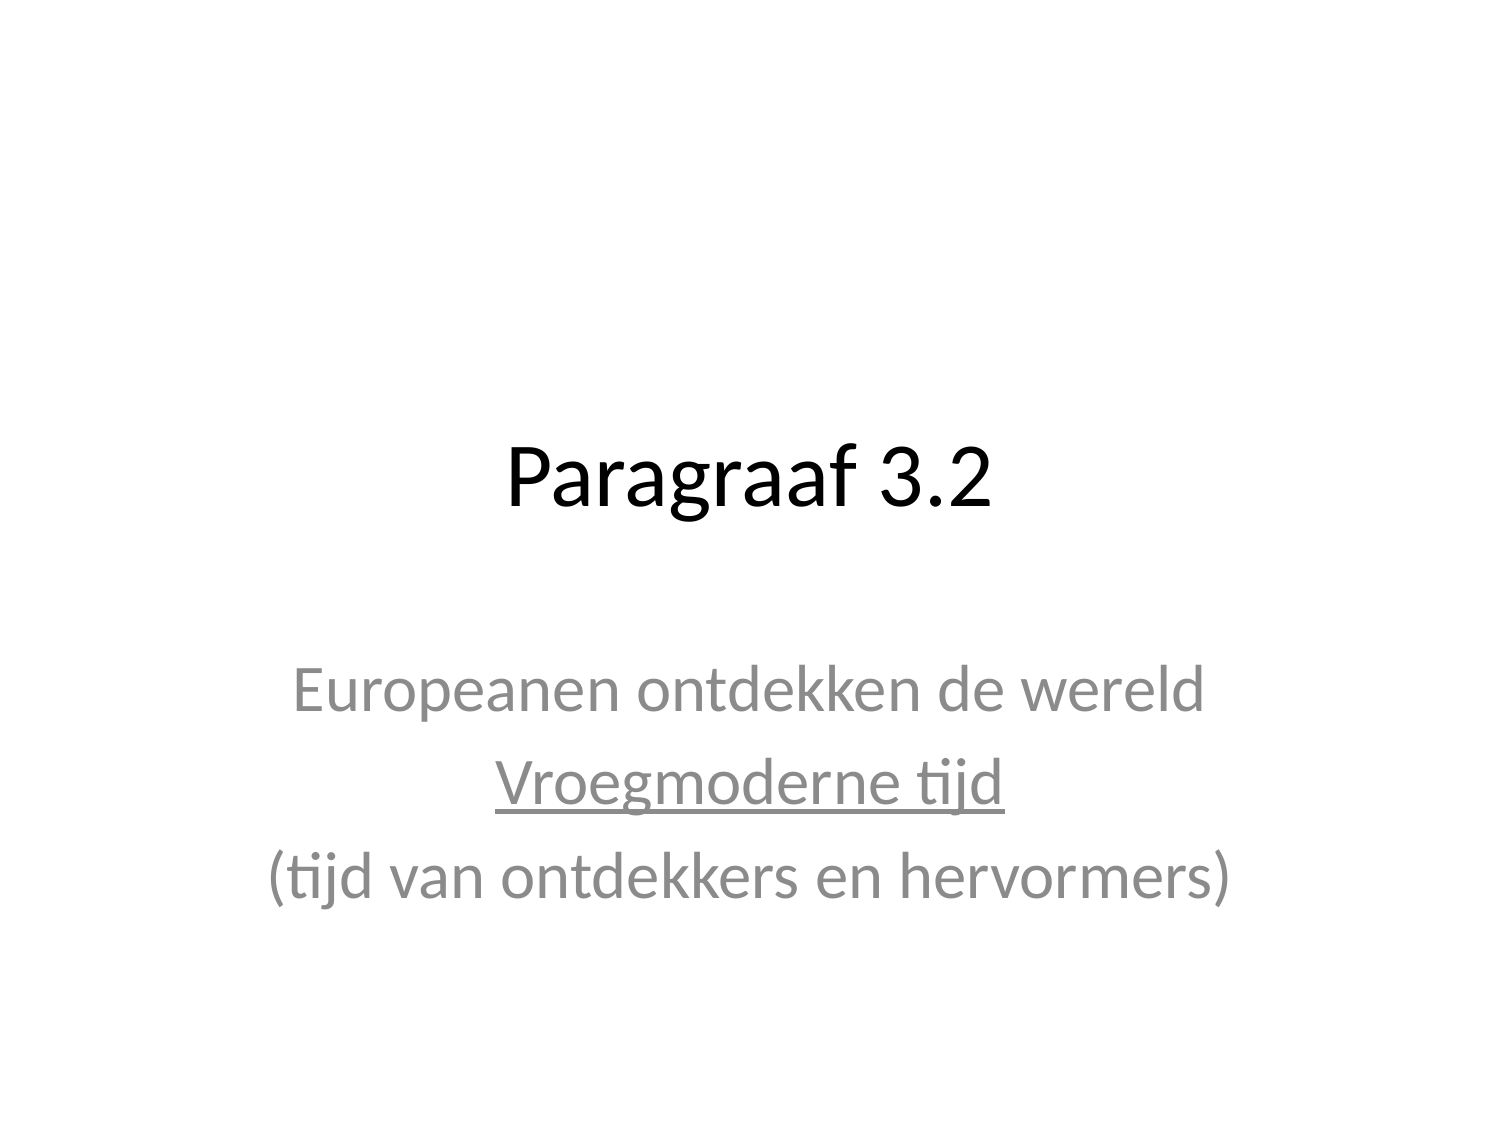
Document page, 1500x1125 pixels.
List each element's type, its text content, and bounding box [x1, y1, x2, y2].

subtitle Europeanen ontdekken de wereld Vroegmoderne tijd (tijd van ontdekkers en hervormers) [225, 637, 1275, 925]
title Paragraaf 3.2 [112, 349, 1388, 591]
